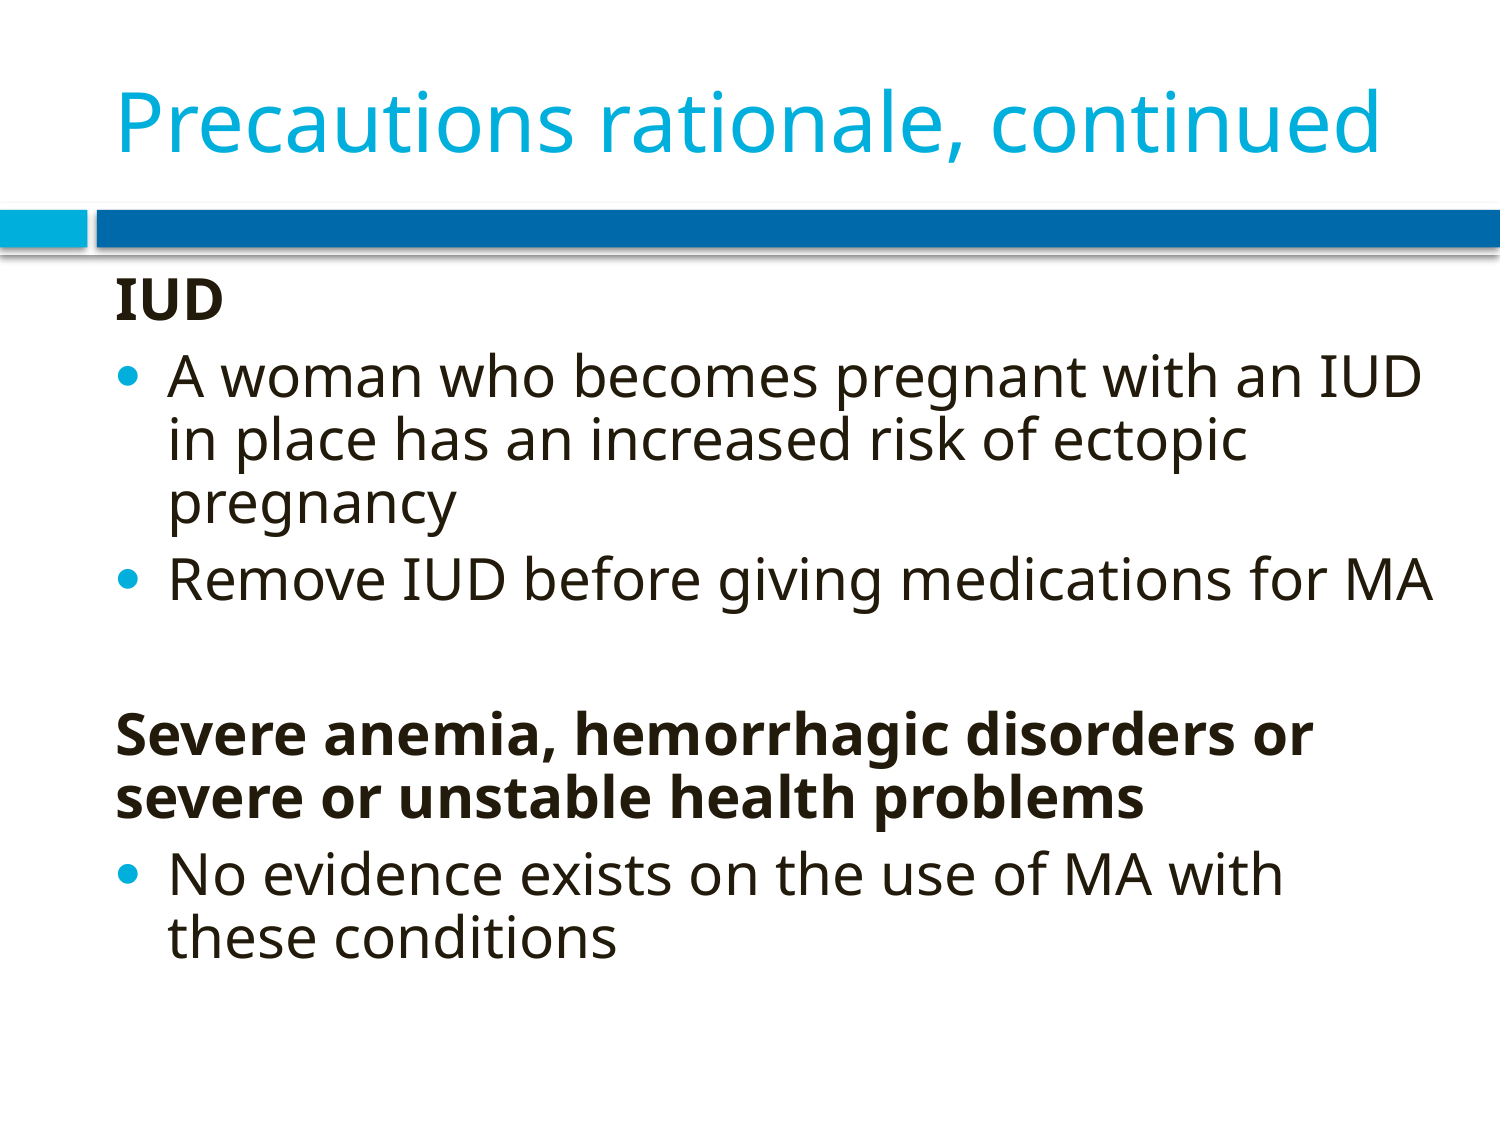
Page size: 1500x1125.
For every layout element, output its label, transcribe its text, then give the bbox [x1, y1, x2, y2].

list IUD A woman who becomes pregnant with an IUD in place has an increased risk of ectopic pregnancy Remove IUD before giving medications for MA Severe anemia, hemorrhagic disorders or severe or unstable health problems No evidence exists on the use of MA with these conditions [100, 262, 1463, 1075]
title Precautions rationale, continued [99, 37, 1438, 200]
